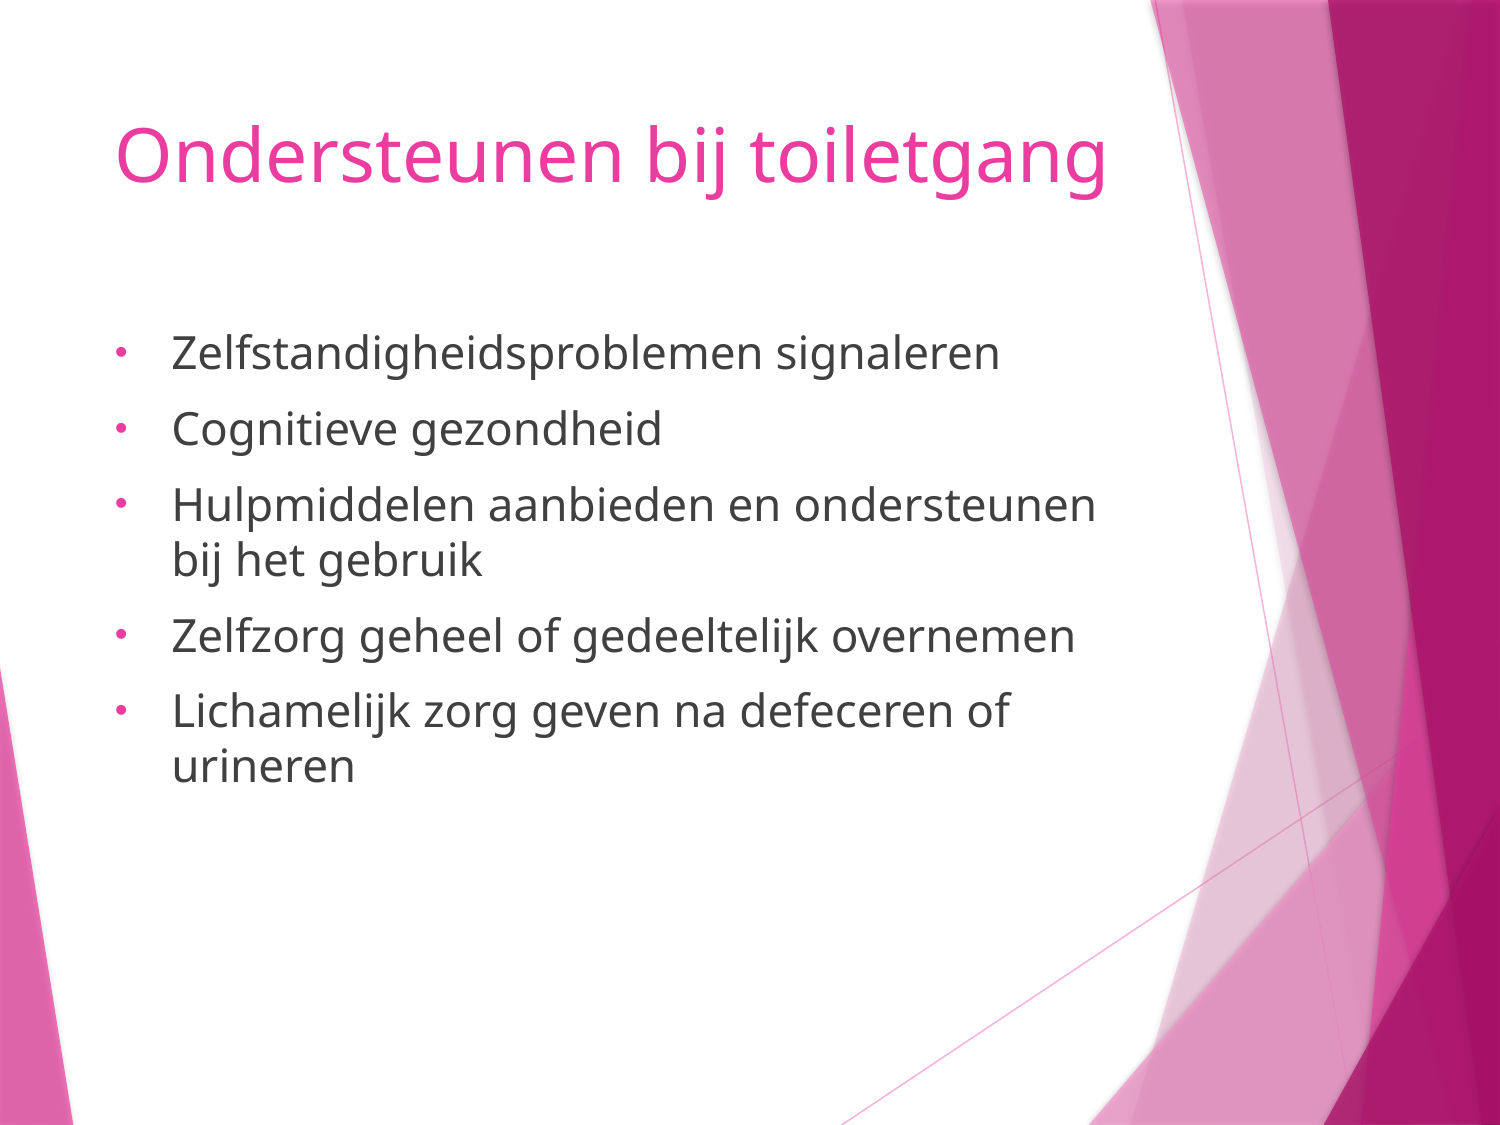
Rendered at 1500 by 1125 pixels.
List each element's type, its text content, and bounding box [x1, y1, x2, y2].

title Ondersteunen bij toiletgang [99, 99, 1142, 316]
list Zelfstandigheidsproblemen signaleren Cognitieve gezondheid Hulpmiddelen aanbieden en ondersteunen bij het gebruik Zelfzorg geheel of gedeeltelijk overnemen Lichamelijk zorg geven na defeceren of urineren [99, 316, 1142, 954]
